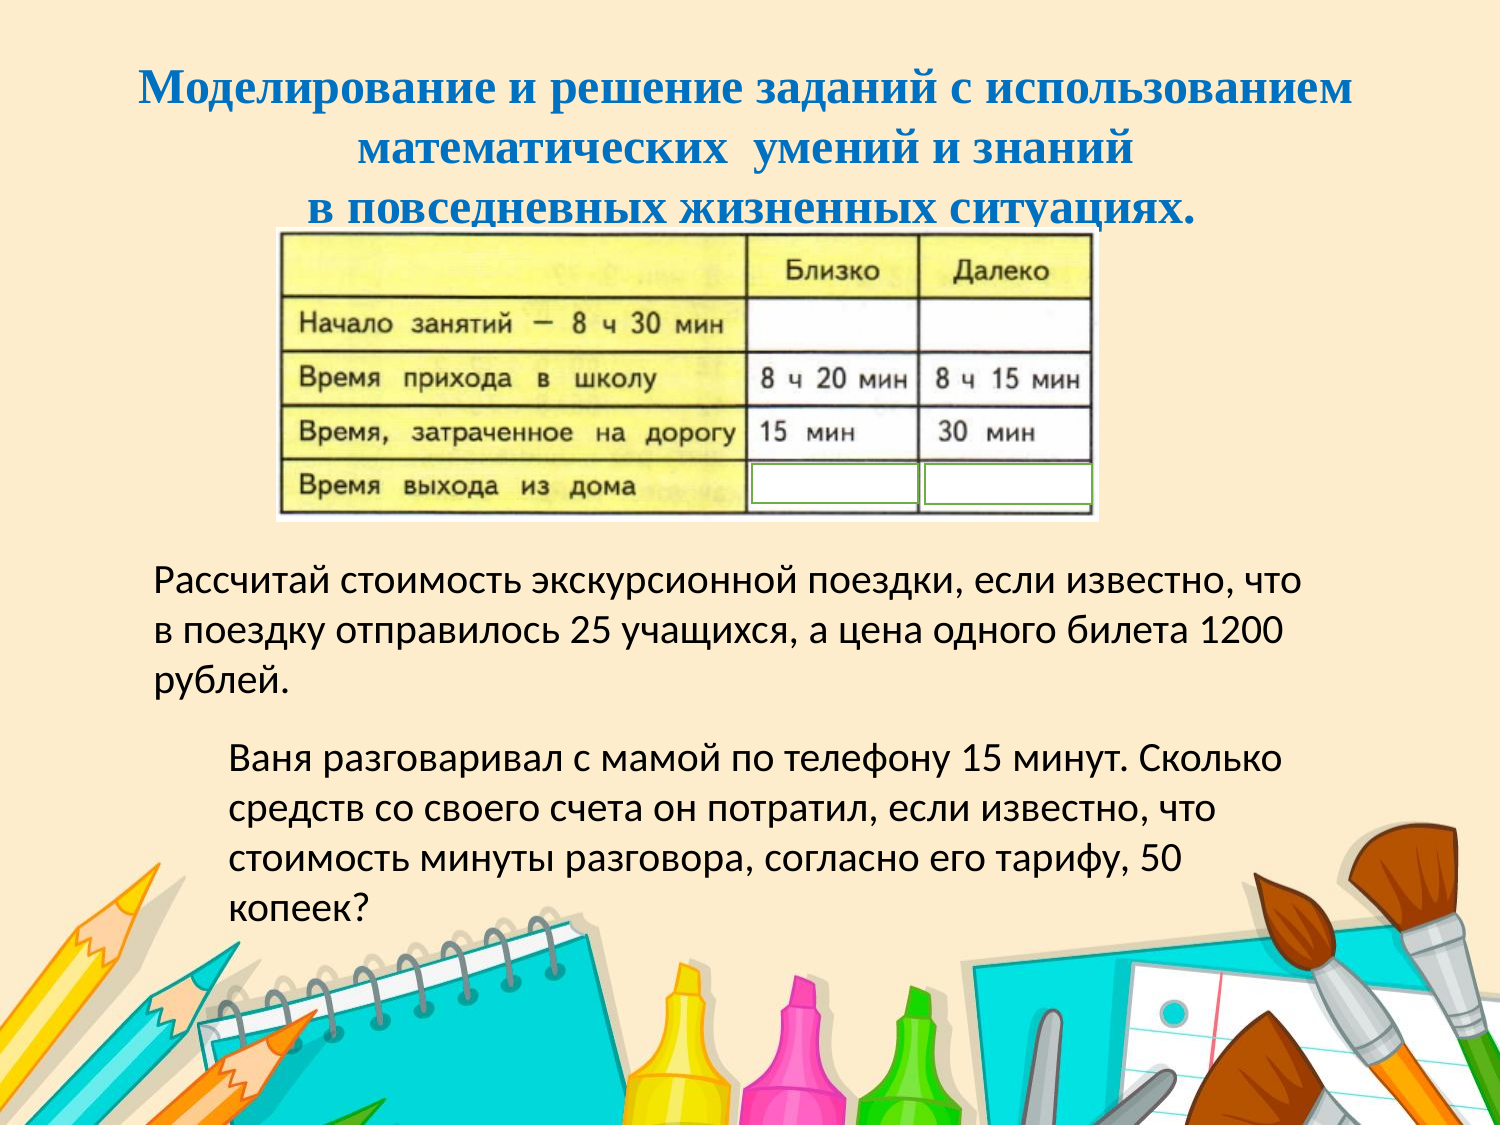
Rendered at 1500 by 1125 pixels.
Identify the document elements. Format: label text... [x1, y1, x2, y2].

picture [0, 0, 1500, 1125]
text_box Ваня разговаривал с мамой по телефону 15 минут. Сколько средств со своего счета он потратил, если известно, что стоимость минуты разговора, согласно его тарифу, 50 копеек? [213, 722, 1328, 938]
text_box Рассчитай стоимость экскурсионной поездки, если известно, что в поездку отправилось 25 учащихся, а цена одного билета 1200 рублей. [138, 544, 1328, 710]
text_box Моделирование и решение заданий с использованием математических умений и знаний в повседневных жизненных ситуациях. [123, 45, 1381, 241]
